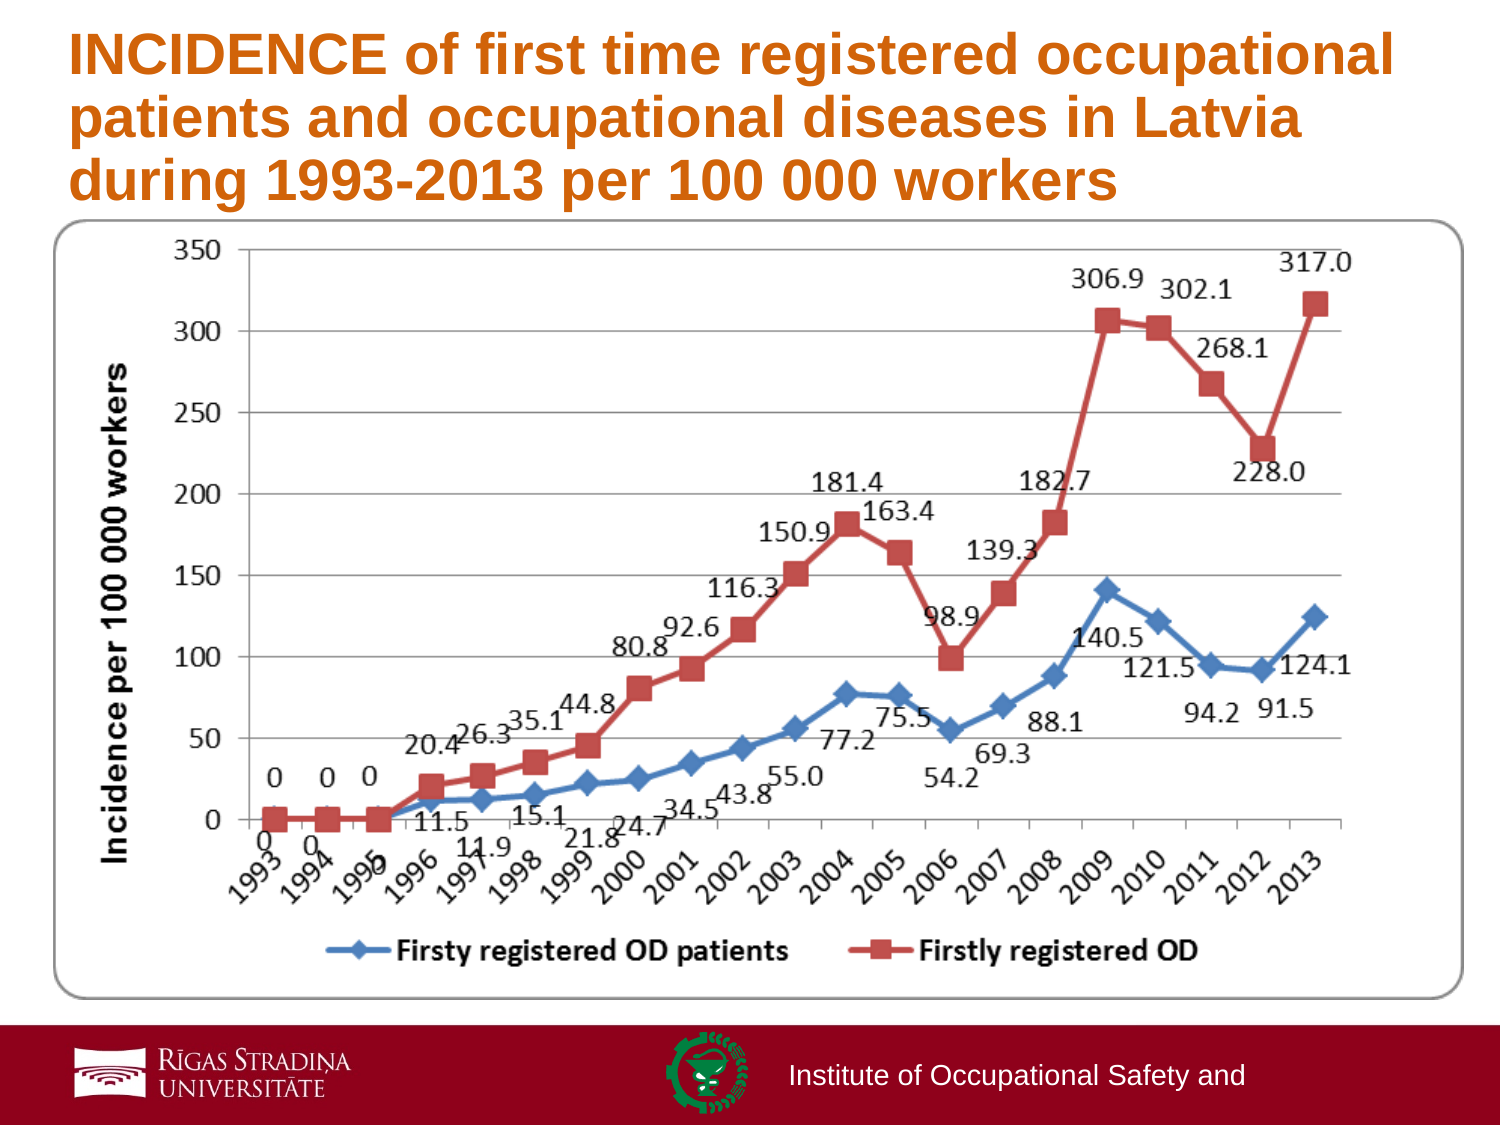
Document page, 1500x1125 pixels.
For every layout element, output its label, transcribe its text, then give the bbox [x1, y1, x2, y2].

picture [0, 0, 1500, 1125]
title INCIDENCE of first time registered occupational patients and occupational diseases in Latvia during 1993-2013 per 100 000 workers [53, 30, 1436, 207]
